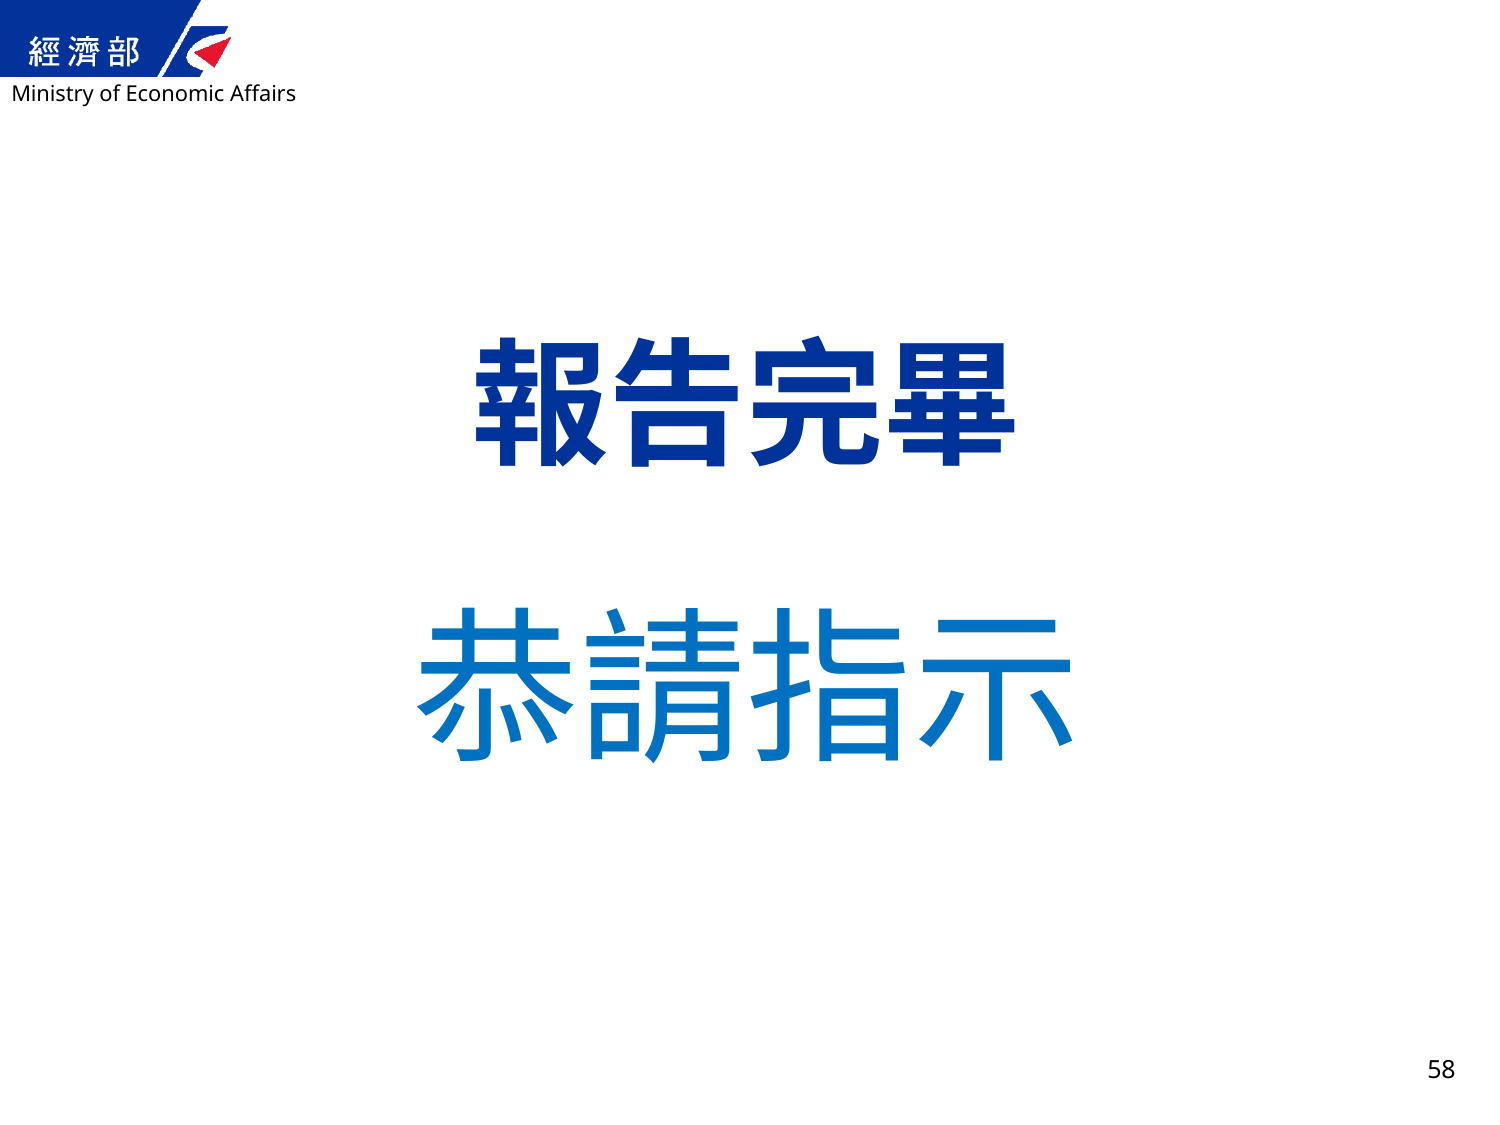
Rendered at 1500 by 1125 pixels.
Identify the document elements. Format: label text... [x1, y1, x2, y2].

text_box 報告完畢 [108, 305, 1384, 494]
text_box 恭請指示 [137, 574, 1356, 862]
picture [0, 0, 231, 77]
slide_number 58 [1120, 1045, 1471, 1106]
